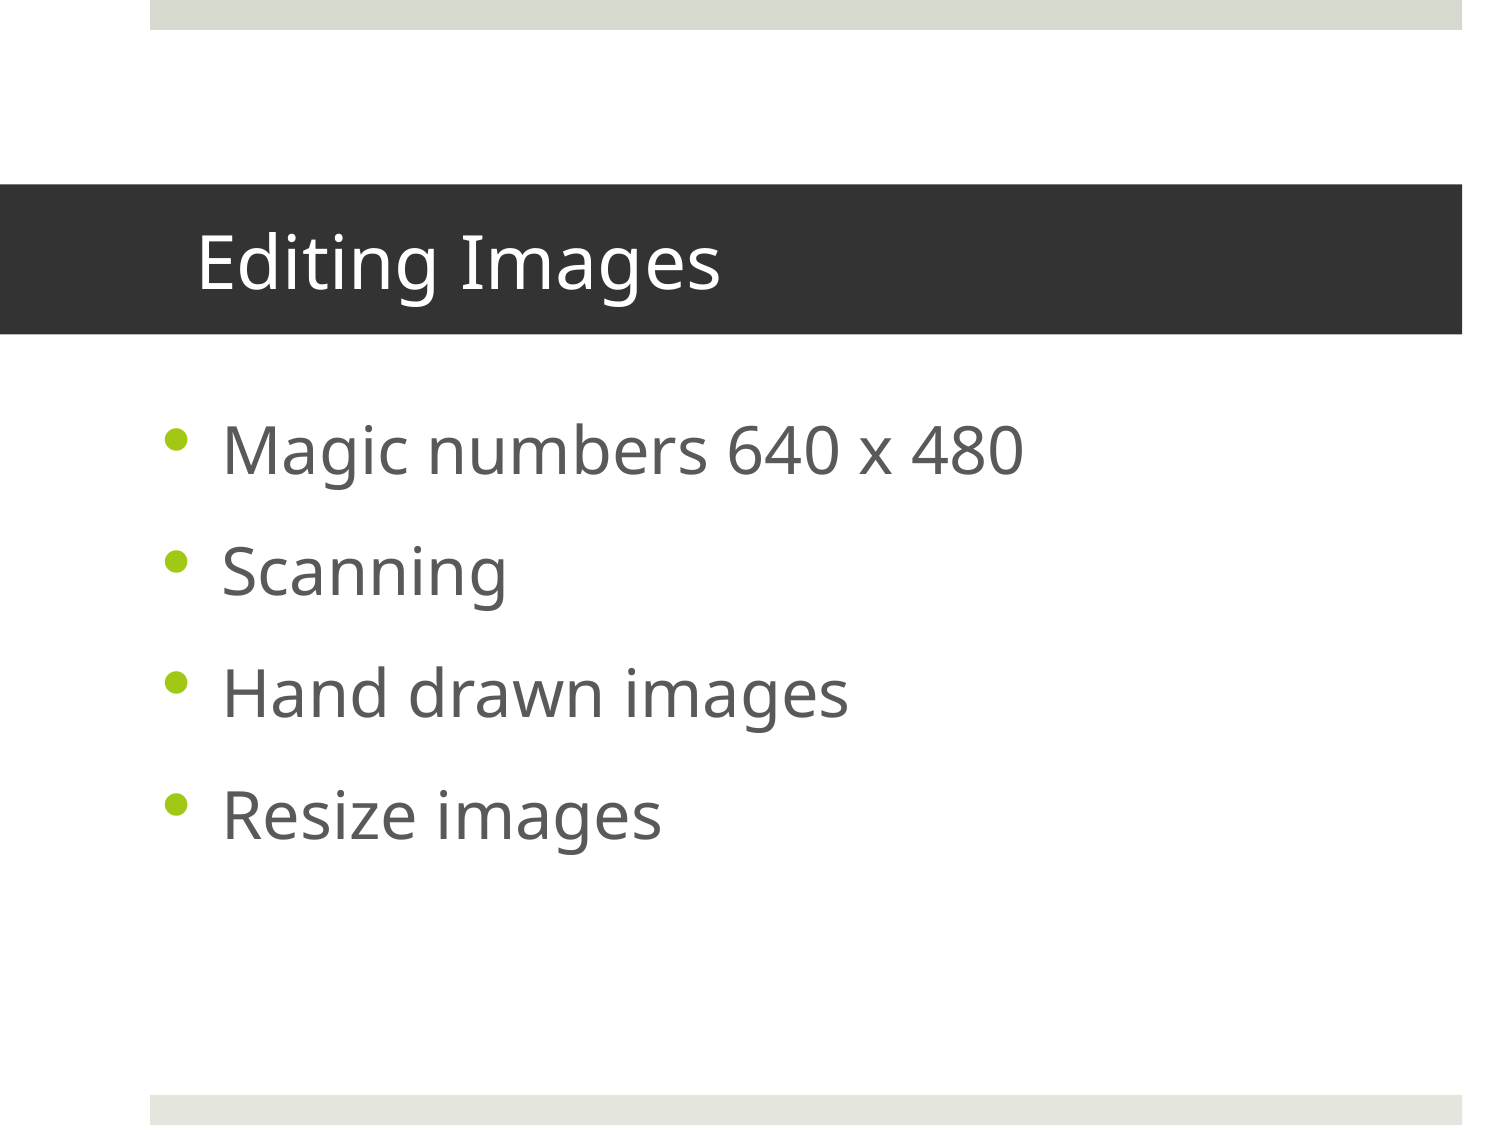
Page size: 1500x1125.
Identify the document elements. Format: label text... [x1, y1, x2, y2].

list Magic numbers 640 x 480 Scanning Hand drawn images Resize images [150, 399, 1425, 988]
title Editing Images [0, 184, 1463, 335]
